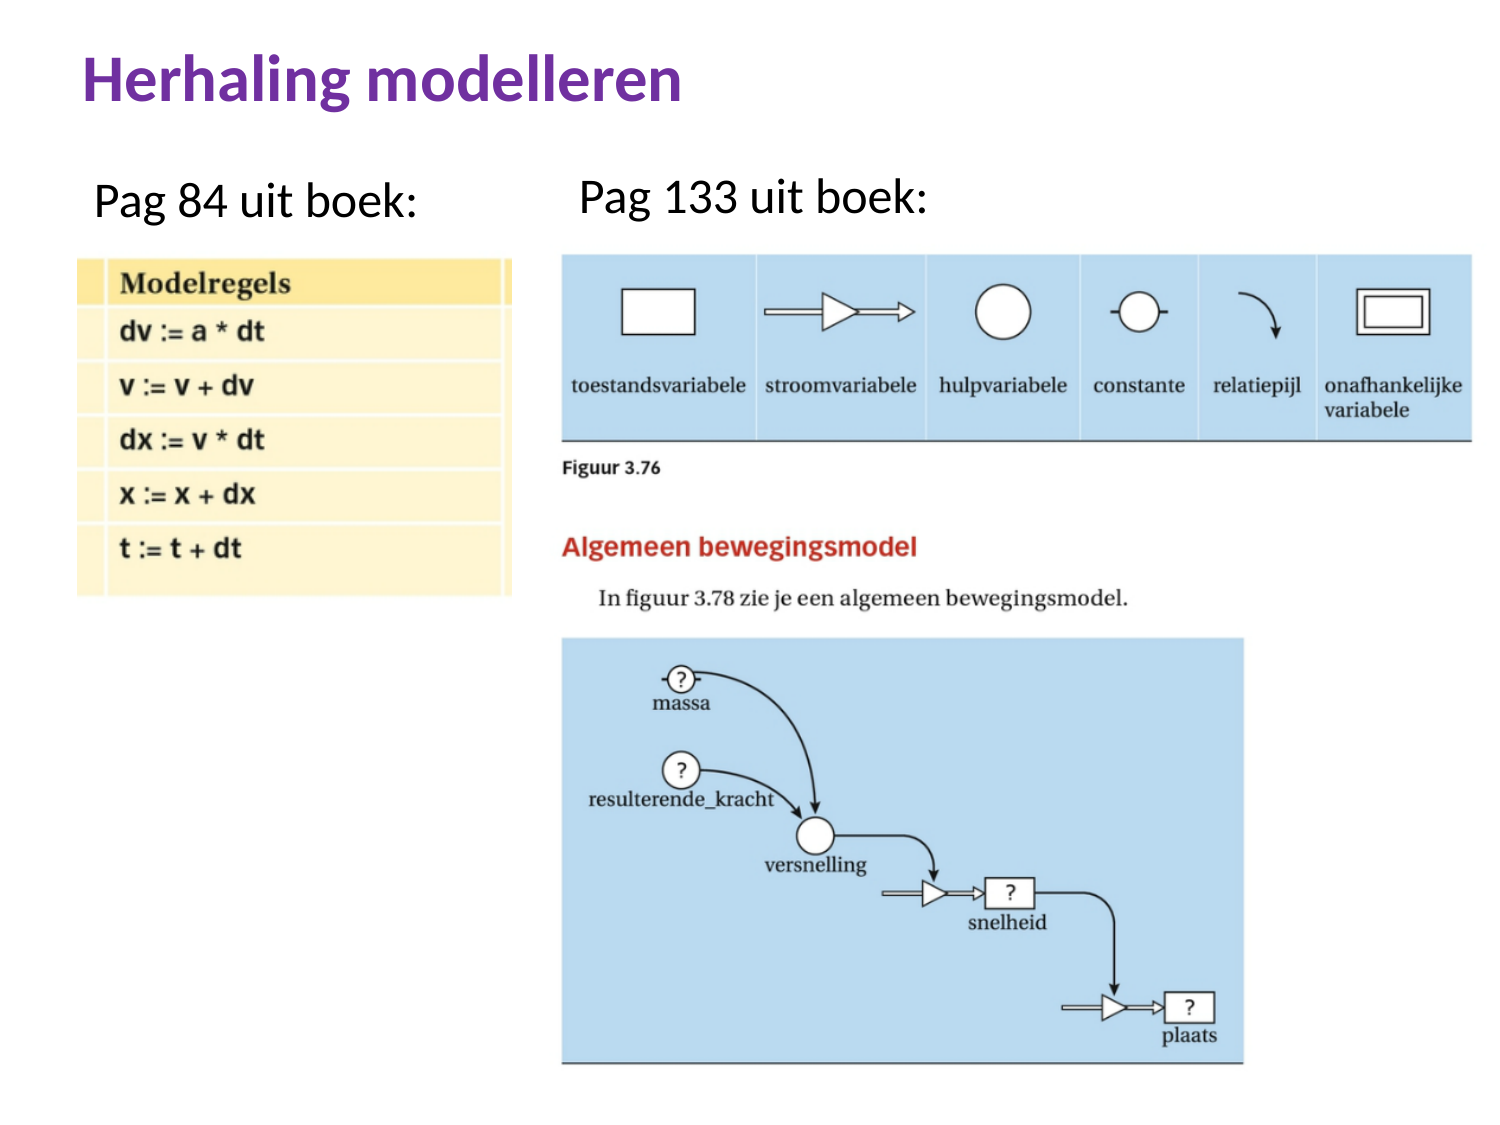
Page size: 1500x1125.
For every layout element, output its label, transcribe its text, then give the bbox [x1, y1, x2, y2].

title Herhaling modelleren [67, 26, 1466, 125]
text_box Pag 84 uit boek: [79, 159, 434, 233]
picture [539, 232, 1498, 1074]
picture [77, 235, 513, 611]
text_box Pag 133 uit boek: [564, 155, 944, 231]
